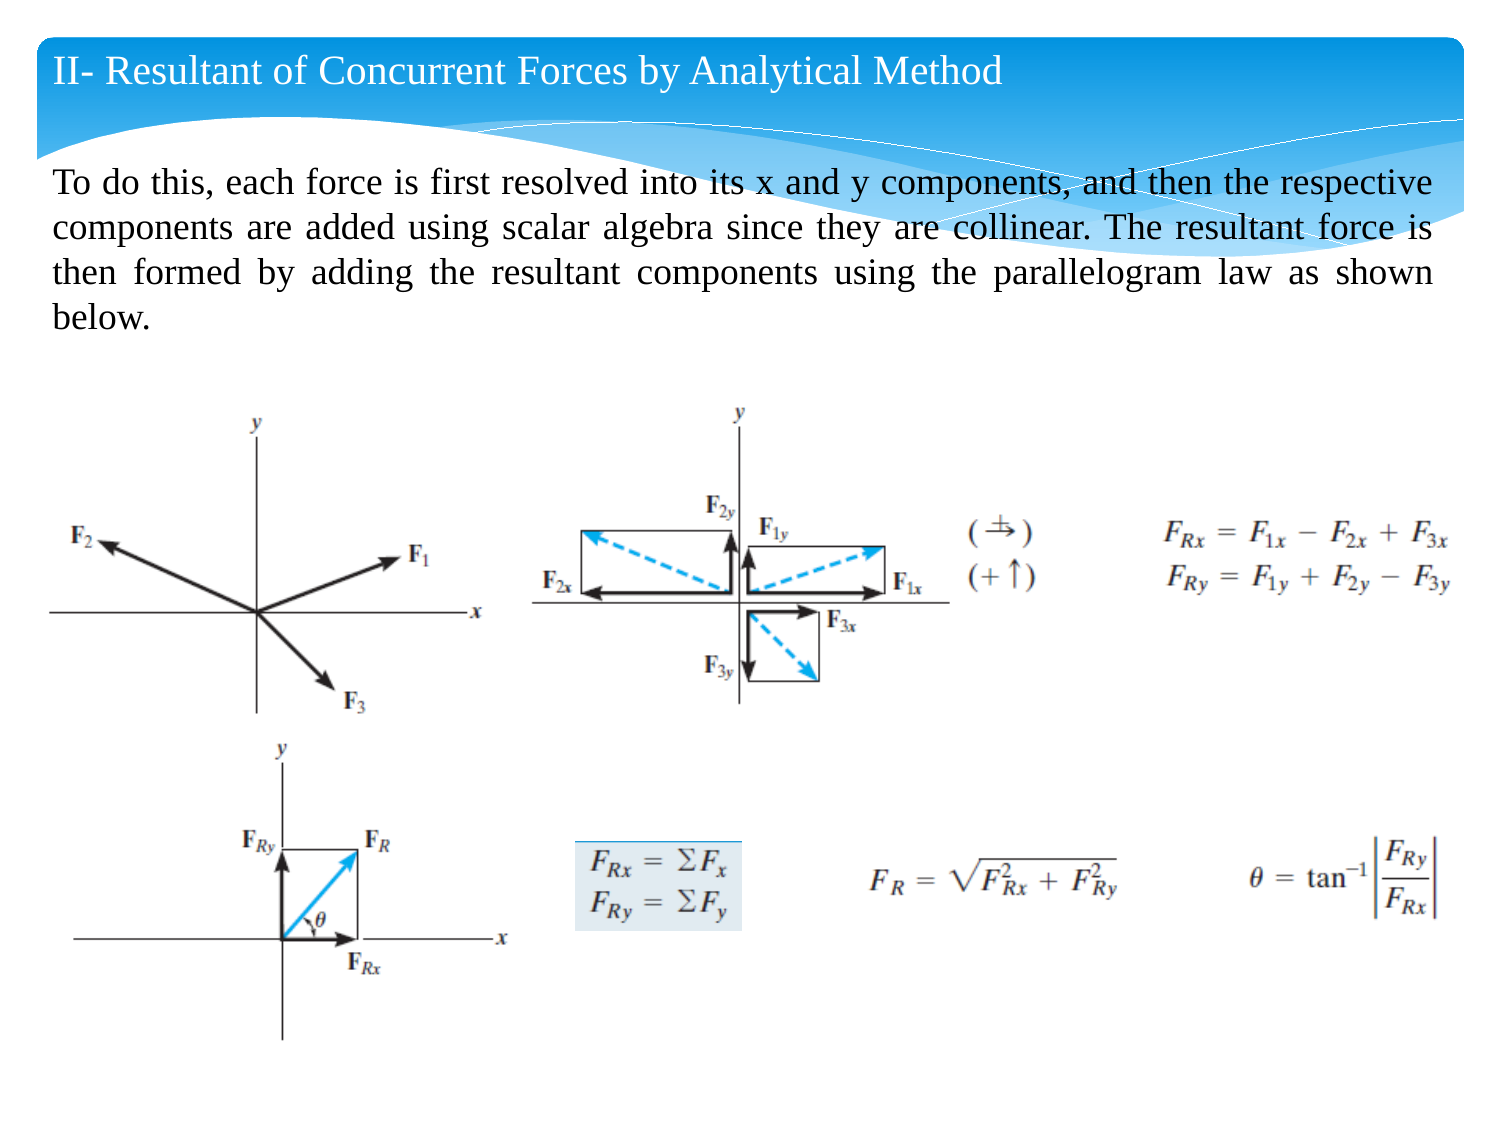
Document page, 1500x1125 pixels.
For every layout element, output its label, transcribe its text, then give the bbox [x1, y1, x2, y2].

text_box To do this, each force is first resolved into its x and y components, and then the respective components are added using scalar algebra since they are collinear. The resultant force is then formed by adding the resultant components using the parallelogram law as shown below. [37, 149, 1450, 345]
text_box II- Resultant of Concurrent Forces by Analytical Method [37, 37, 1450, 104]
picture [1211, 823, 1453, 942]
picture [512, 397, 1462, 709]
picture [849, 841, 1140, 924]
picture [575, 841, 742, 932]
picture [37, 397, 520, 1053]
